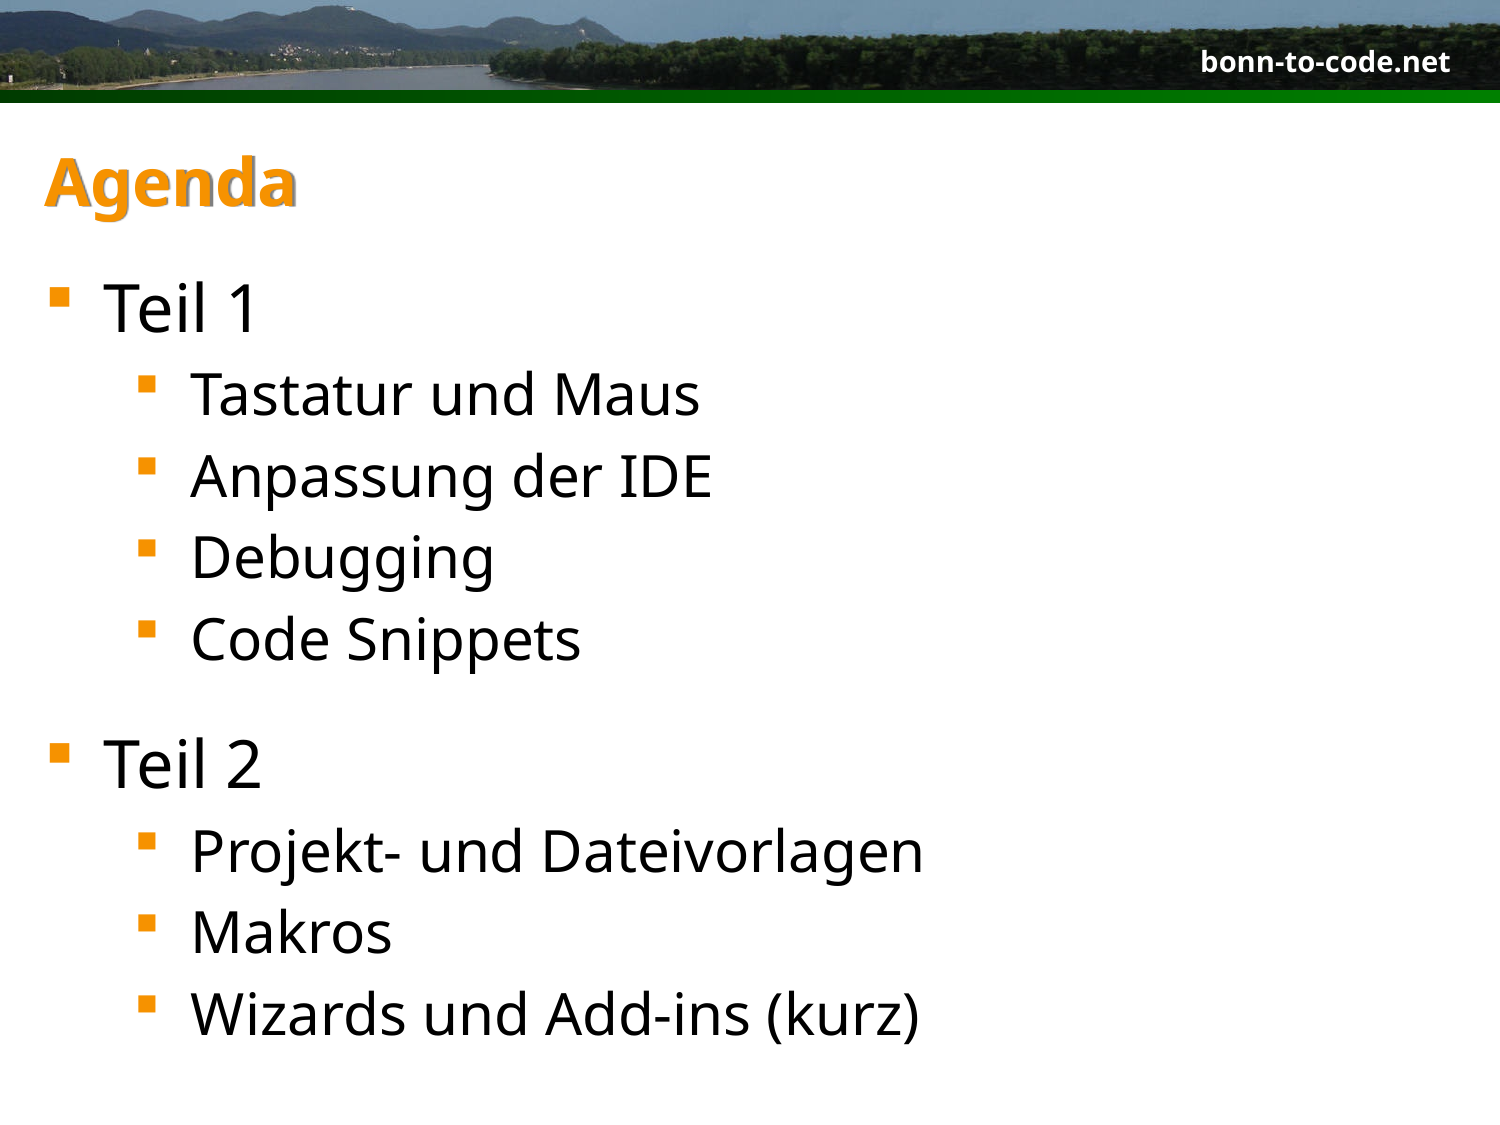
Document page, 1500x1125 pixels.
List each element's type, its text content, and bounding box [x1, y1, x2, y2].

title Agenda [29, 101, 1471, 257]
list Teil 1 Tastatur und Maus Anpassung der IDE Debugging Code Snippets Teil 2 Projekt- und Dateivorlagen Makros Wizards und Add-ins (kurz) [29, 257, 1471, 1114]
picture [0, 0, 1500, 90]
